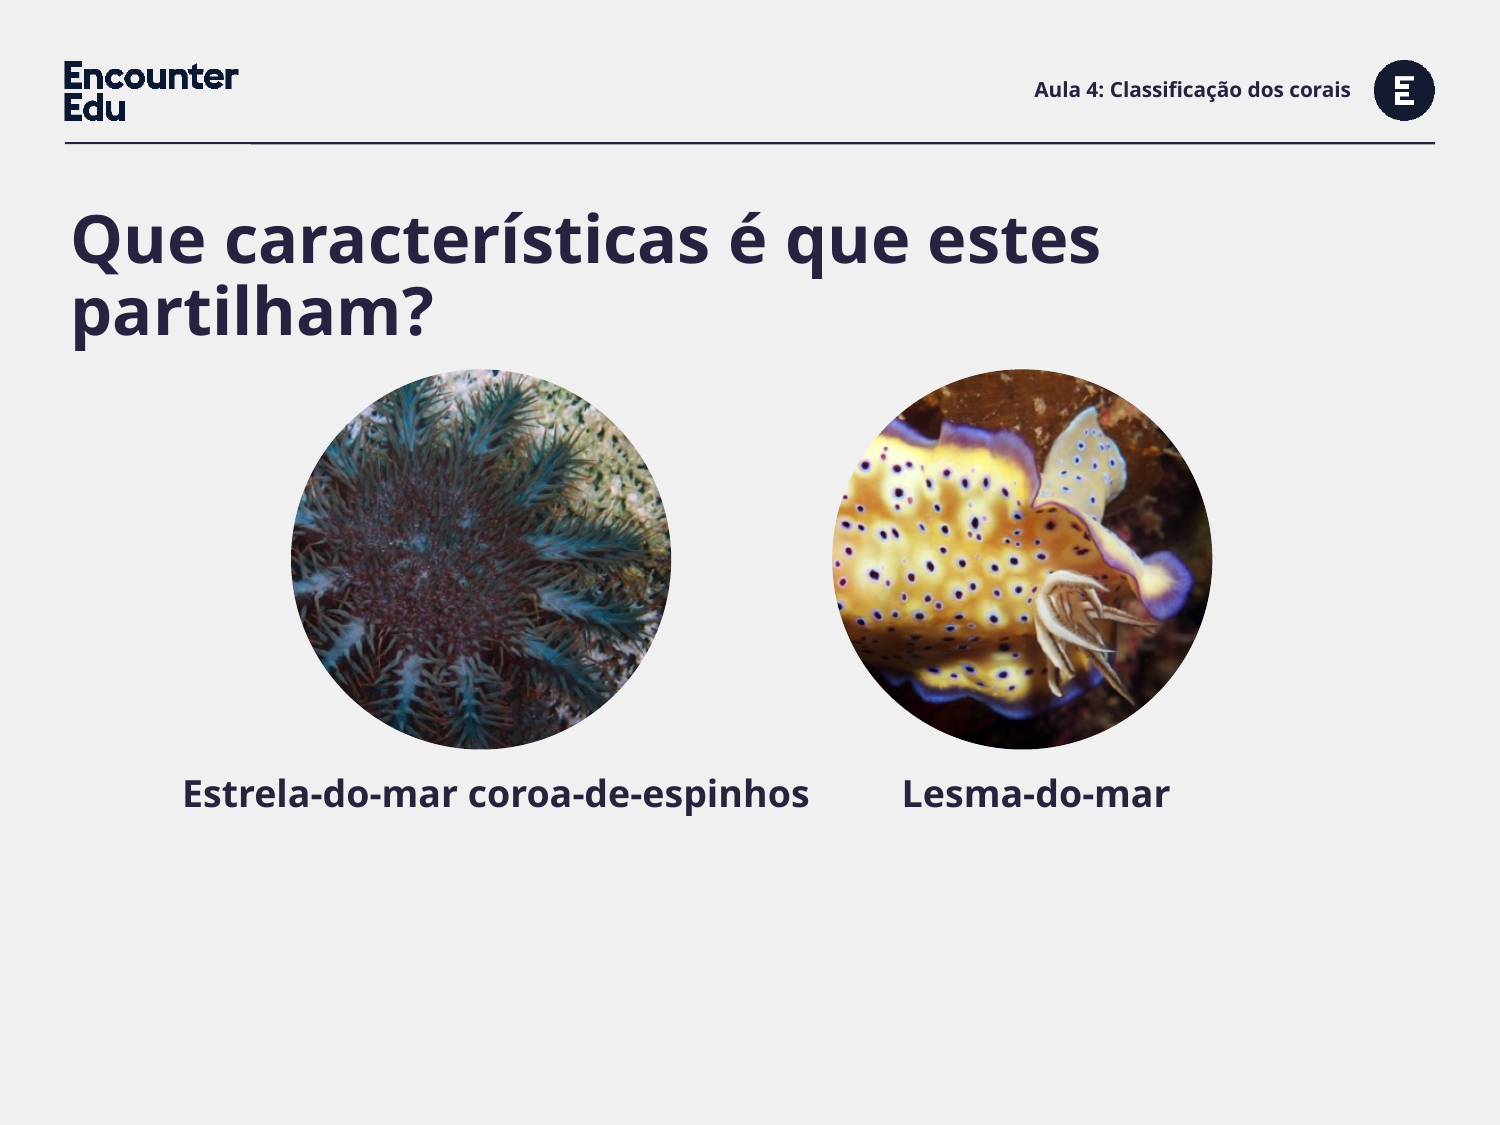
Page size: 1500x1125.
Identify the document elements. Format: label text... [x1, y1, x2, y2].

title Aula 4: Classificação dos corais [749, 67, 1359, 114]
text_box Lesma-do-mar [846, 762, 1227, 823]
text_box Estrela-do-mar coroa-de-espinhos [167, 762, 826, 823]
picture [60, 59, 243, 122]
picture [1372, 58, 1436, 122]
text_box [832, 369, 1213, 750]
text_box [291, 369, 672, 750]
text_box Que características é que estes partilham? [63, 223, 1414, 333]
